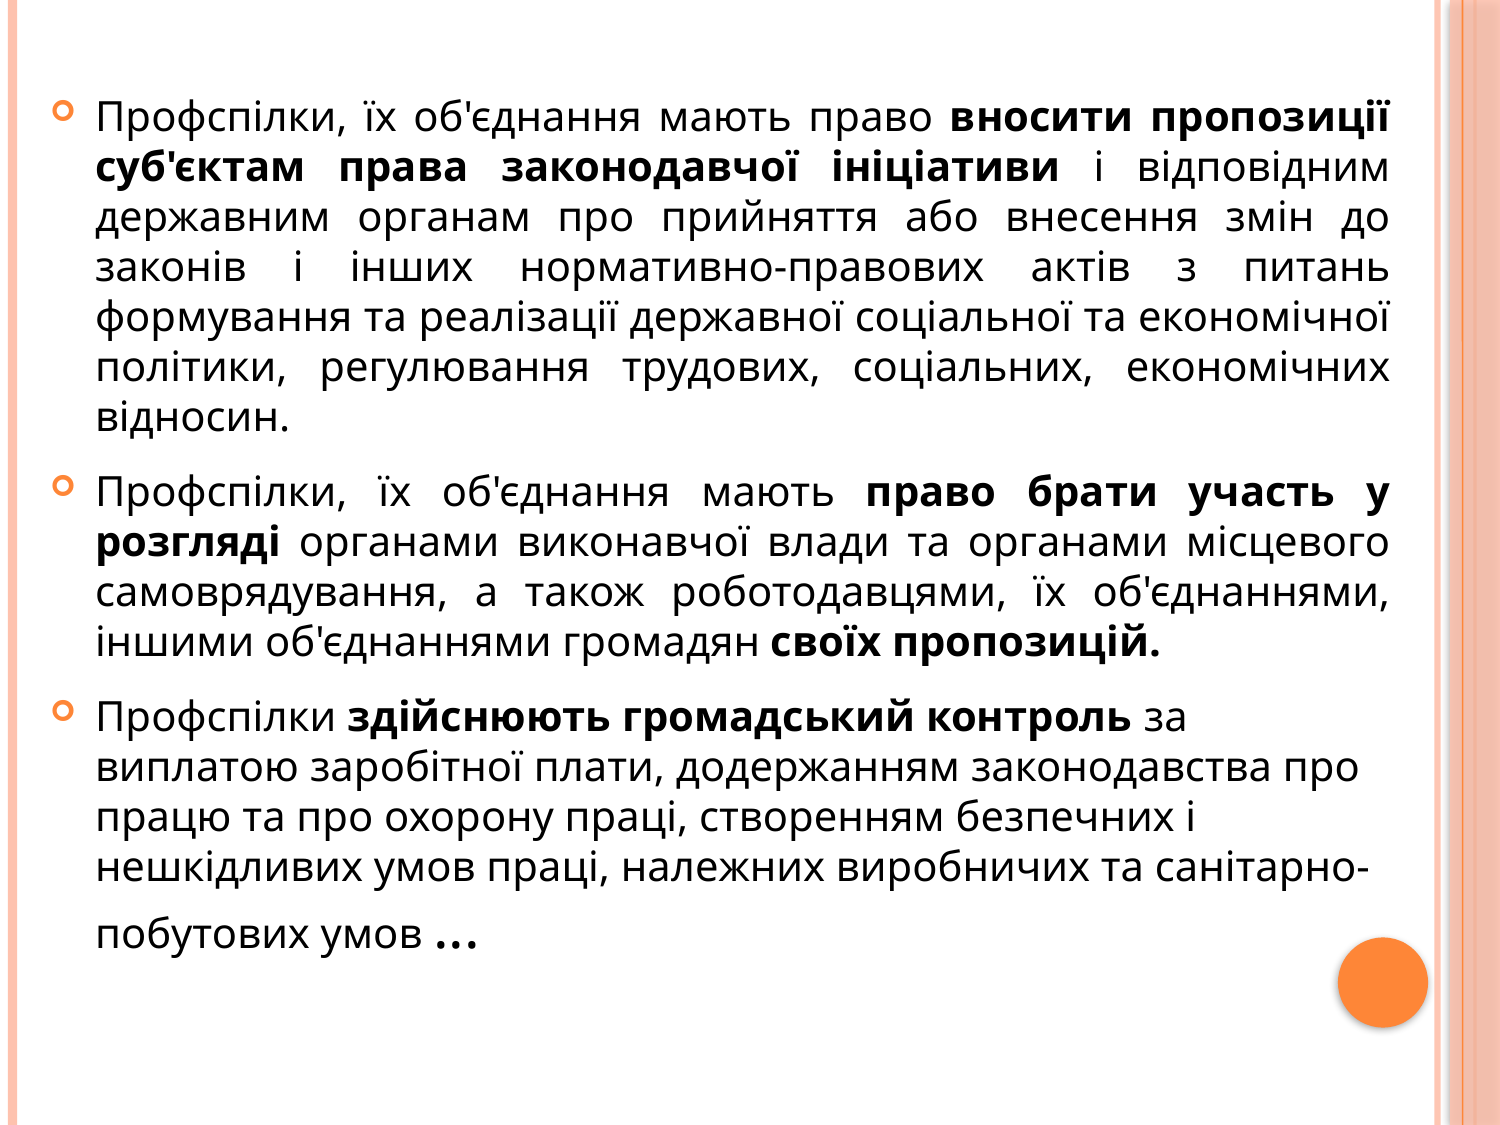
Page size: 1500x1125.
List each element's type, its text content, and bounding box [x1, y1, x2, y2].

list Профспілки, їх об'єднання мають право вносити пропозиції суб'єктам права законодавчої ініціативи і відповідним державним органам про прийняття або внесення змін до законів і інших нормативно-правових актів з питань формування та реалізації державної соціальної та економічної політики, регулювання трудових, соціальних, економічних відносин. Профспілки, їх об'єднання мають право брати участь у розгляді органами виконавчої влади та органами місцевого самоврядування, а також роботодавцями, їх об'єднаннями, іншими об'єднаннями громадян своїх пропозицій. Профспілки здійснюють громадський контроль за виплатою заробітної плати, додержанням законодавства про працю та про охорону праці, створенням безпечних і нешкідливих умов праці, належних виробничих та санітарно-побутових умов ... [34, 81, 1406, 1032]
